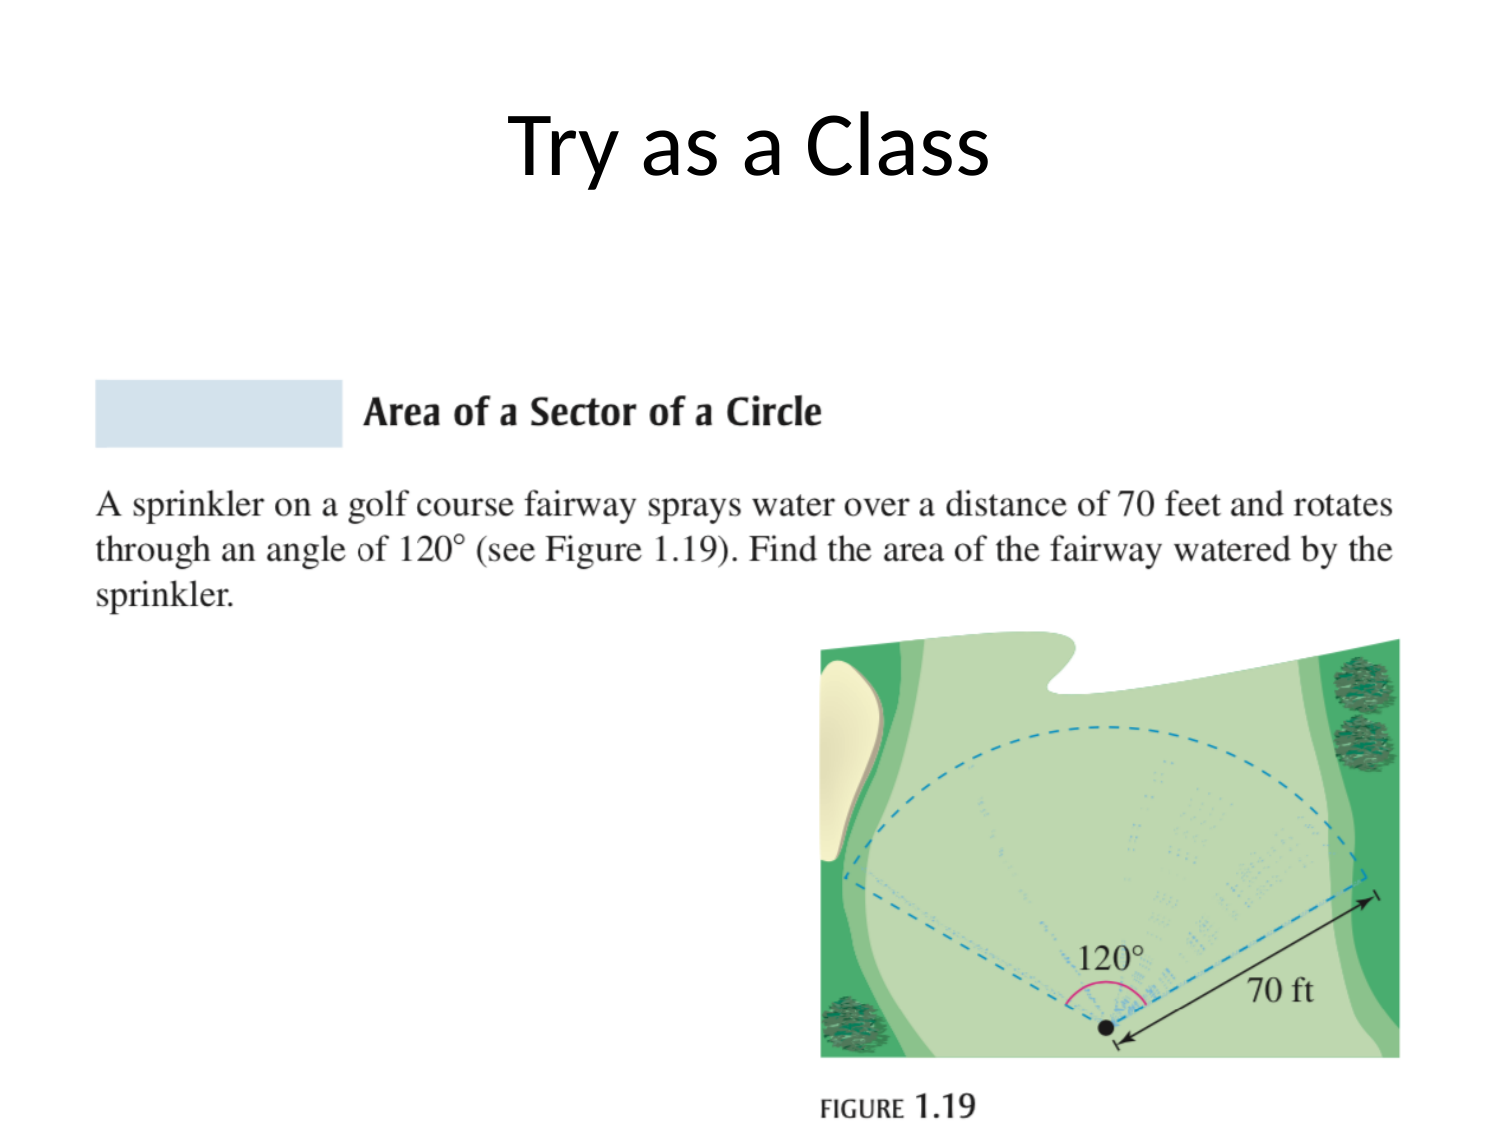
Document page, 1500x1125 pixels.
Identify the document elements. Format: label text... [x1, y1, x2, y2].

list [74, 127, 1426, 871]
picture [790, 578, 1426, 1125]
title Try as a Class [75, 45, 1425, 127]
